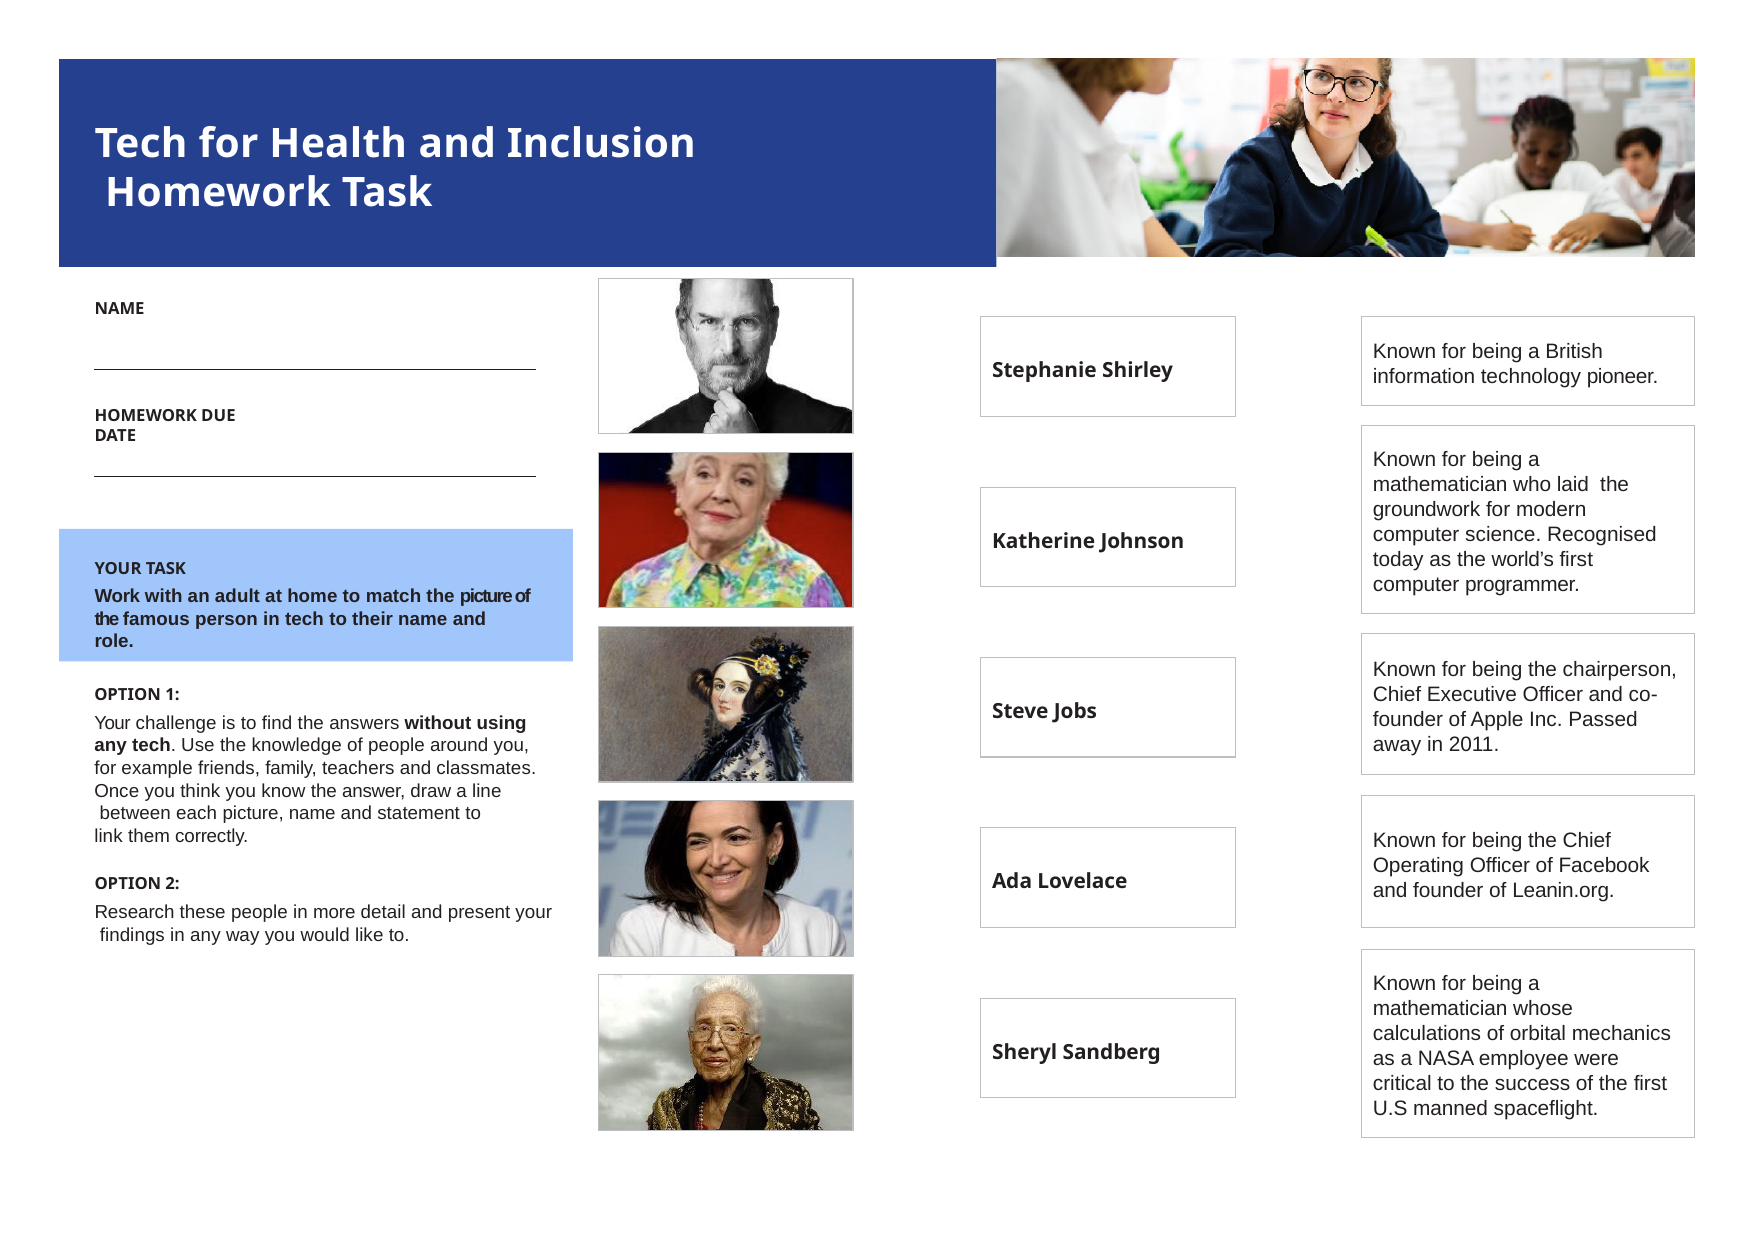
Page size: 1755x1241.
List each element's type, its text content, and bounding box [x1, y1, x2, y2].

text_box Stephanie Shirley [980, 316, 1236, 417]
text_box [598, 452, 853, 608]
text_box [598, 626, 853, 783]
text_box OPTION 1: Your challenge is to find the answers without using any tech. Use the knowledge of people around you, for example friends, family, teachers and classmates. Once you think you know the answer, draw a line between each picture, name and statement to link them correctly. [92, 675, 543, 847]
text_box NAME [94, 295, 146, 318]
text_box HOMEWORK DUE DATE [94, 402, 282, 445]
text_box [996, 58, 1695, 257]
text_box OPTION 2: Research these people in more detail and present your findings in any way you would like to. [92, 864, 555, 945]
text_box Steve Jobs [980, 657, 1236, 757]
text_box Ada Lovelace [980, 827, 1236, 928]
text_box Katherine Johnson [980, 487, 1236, 587]
text_box [598, 974, 853, 1131]
text_box Known for being the Chief Operating Officer of Facebook and founder of Leanin.org. [1361, 795, 1695, 928]
text_box Known for being a mathematician whose calculations of orbital mechanics as a NASA employee were critical to the success of the first U.S manned spaceflight. [1361, 949, 1695, 1138]
text_box Known for being a British information technology pioneer. [1361, 316, 1695, 406]
text_box Known for being the chairperson, Chief Executive Officer and co- founder of Apple Inc. Passed away in 2011. [1361, 633, 1695, 775]
title Tech for Health and Inclusion Homework Task [59, 59, 997, 267]
text_box Sheryl Sandberg [980, 998, 1236, 1098]
text_box Known for being a mathematician who laid the groundwork for modern computer science. Recognised today as the world’s first computer programmer. [1361, 425, 1695, 614]
text_box YOUR TASK Work with an adult at home to match the picture of the famous person in tech to their name and role. [59, 528, 573, 662]
text_box [598, 278, 853, 434]
text_box [598, 800, 853, 957]
